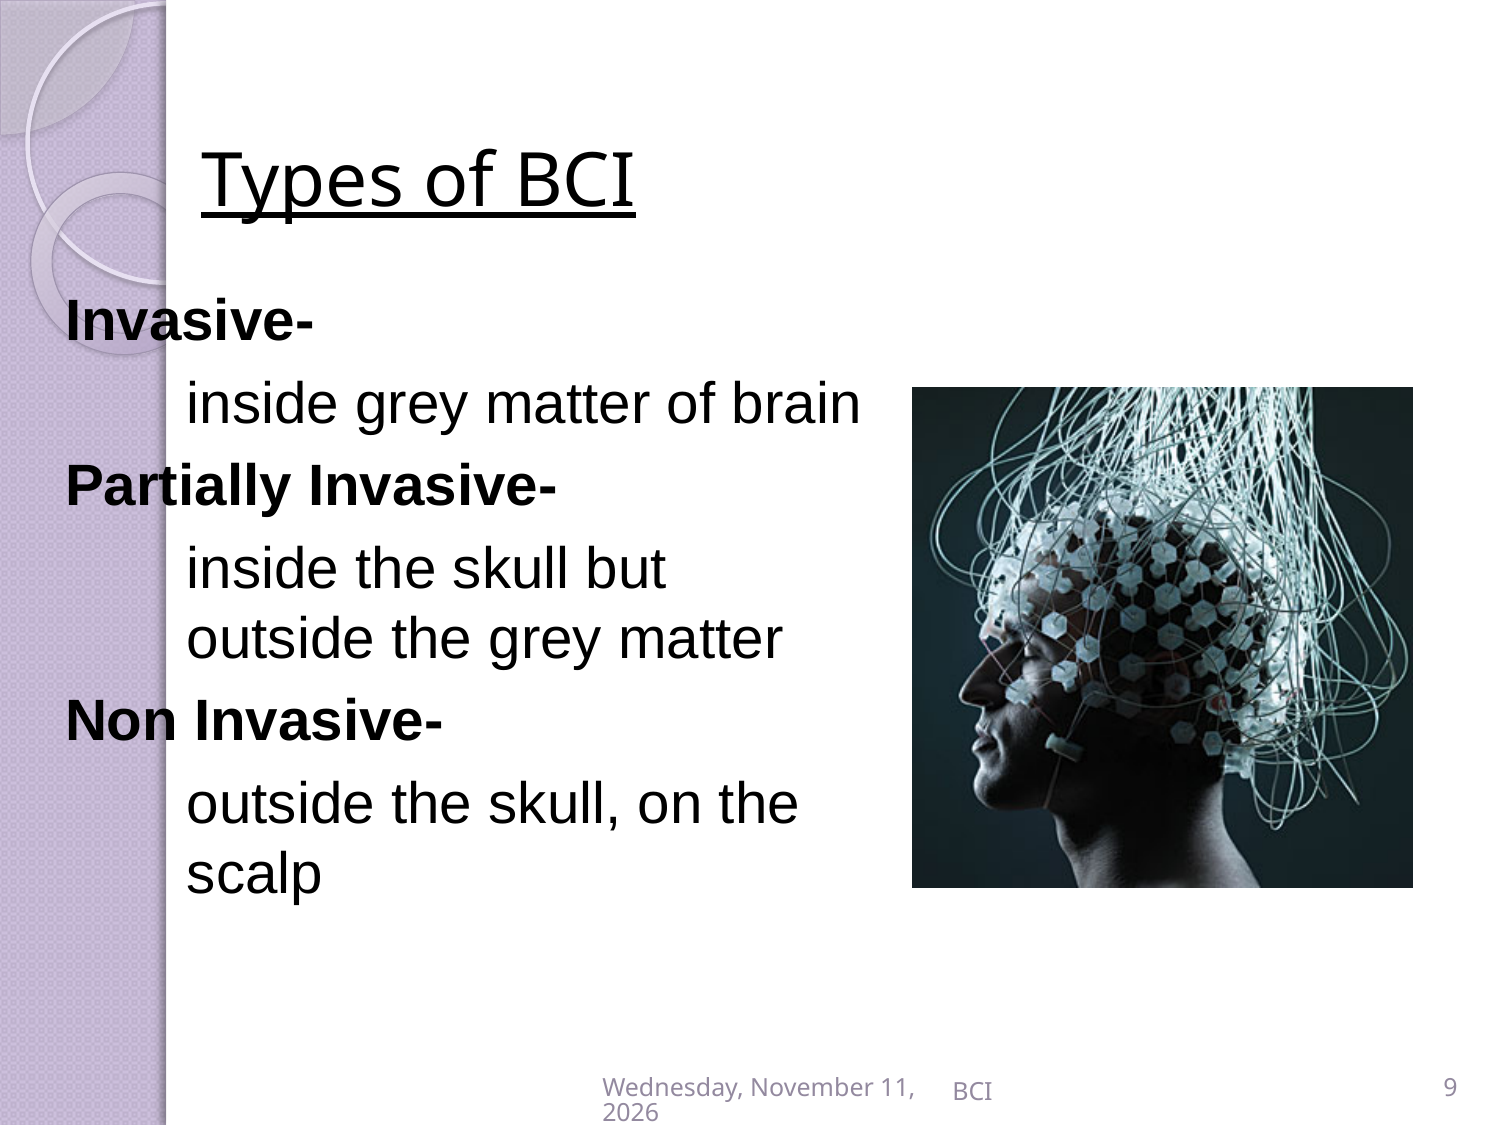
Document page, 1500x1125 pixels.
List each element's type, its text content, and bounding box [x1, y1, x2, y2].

slide_number 9 [1413, 1034, 1488, 1113]
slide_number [587, 1034, 937, 1113]
footer BCI [937, 1034, 1413, 1113]
list Invasive- inside grey matter of brain Partially Invasive- inside the skull but outside the grey matter Non Invasive- outside the skull, on the scalp [49, 274, 888, 1038]
picture [912, 387, 1413, 888]
title Types of BCI [0, 87, 975, 266]
